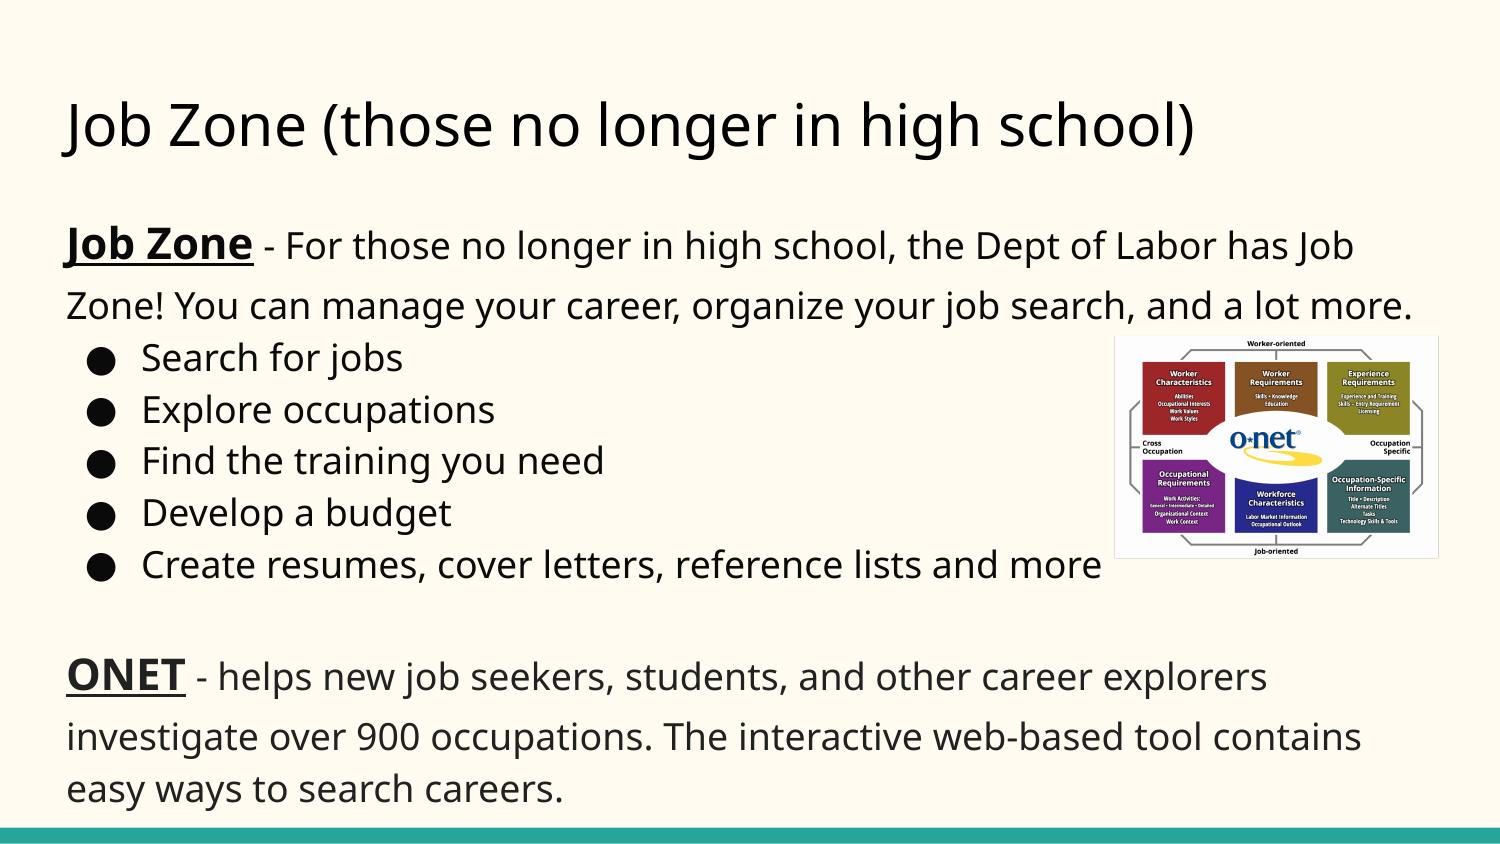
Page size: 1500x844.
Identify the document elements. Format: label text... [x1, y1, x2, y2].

text_box [718, 715, 1044, 799]
list Job Zone - For those no longer in high school, the Dept of Labor has Job Zone! You can manage your career, organize your job search, and a lot more. Search for jobs Explore occupations Find the training you need Develop a budget Create resumes, cover letters, reference lists and more ONET - helps new job seekers, students, and other career explorers investigate over 900 occupations. The interactive web-based tool contains easy ways to search careers. [51, 192, 1449, 820]
text_box [106, 698, 1244, 775]
title Job Zone (those no longer in high school) [51, 72, 1449, 174]
text_box [354, 715, 680, 799]
picture [1113, 326, 1440, 568]
